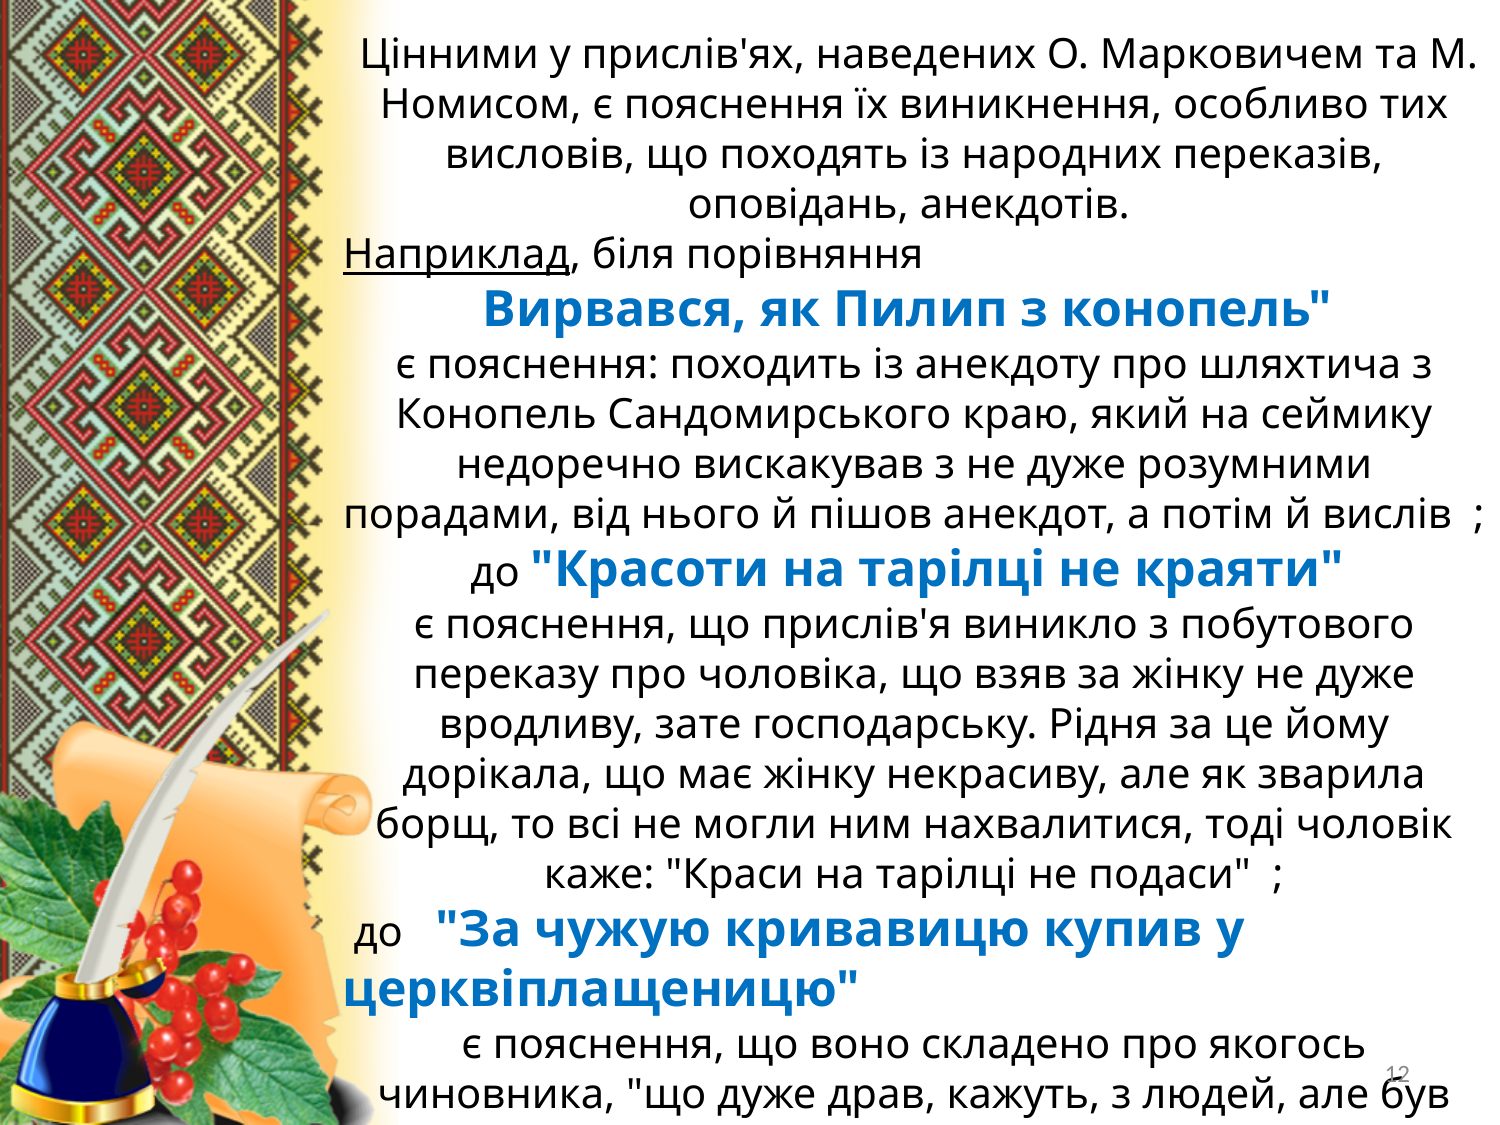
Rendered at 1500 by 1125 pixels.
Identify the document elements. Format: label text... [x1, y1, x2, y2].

text_box Цінними у прислів'ях, наведених О. Марковичем та М. Номисом, є пояснення їх виникнення, особливо тих висловів, що походять із народних переказів, оповідань, анекдотів. Наприклад, біля порівняння Вирвався, як Пилип з конопель" є пояснення: походить із анекдоту про шляхтича з Конопель Сандомирського краю, який на сеймику недоречно вискакував з не дуже розумними порадами, від нього й пішов анекдот, а потім й вислів ; до "Красоти на тарілці не краяти" є пояснення, що прислів'я виникло з побутового переказу про чоловіка, що взяв за жінку не дуже вродливу, зате господарську. Рідня за це йому дорікала, що має жінку некрасиву, але як зварила борщ, то всі не могли ним нахвалитися, тоді чоловік каже: "Краси на тарілці не подаси" ; до "За чужую кривавицю купив у церквіплащеницю" є пояснення, що воно складено про якогось чиновника, "що дуже драв, кажуть, з людей, але був собі набожний і купив таки справді плащеницю" [402, 19, 1500, 1125]
picture [0, 0, 399, 1125]
slide_number 12 [1074, 1042, 1425, 1103]
